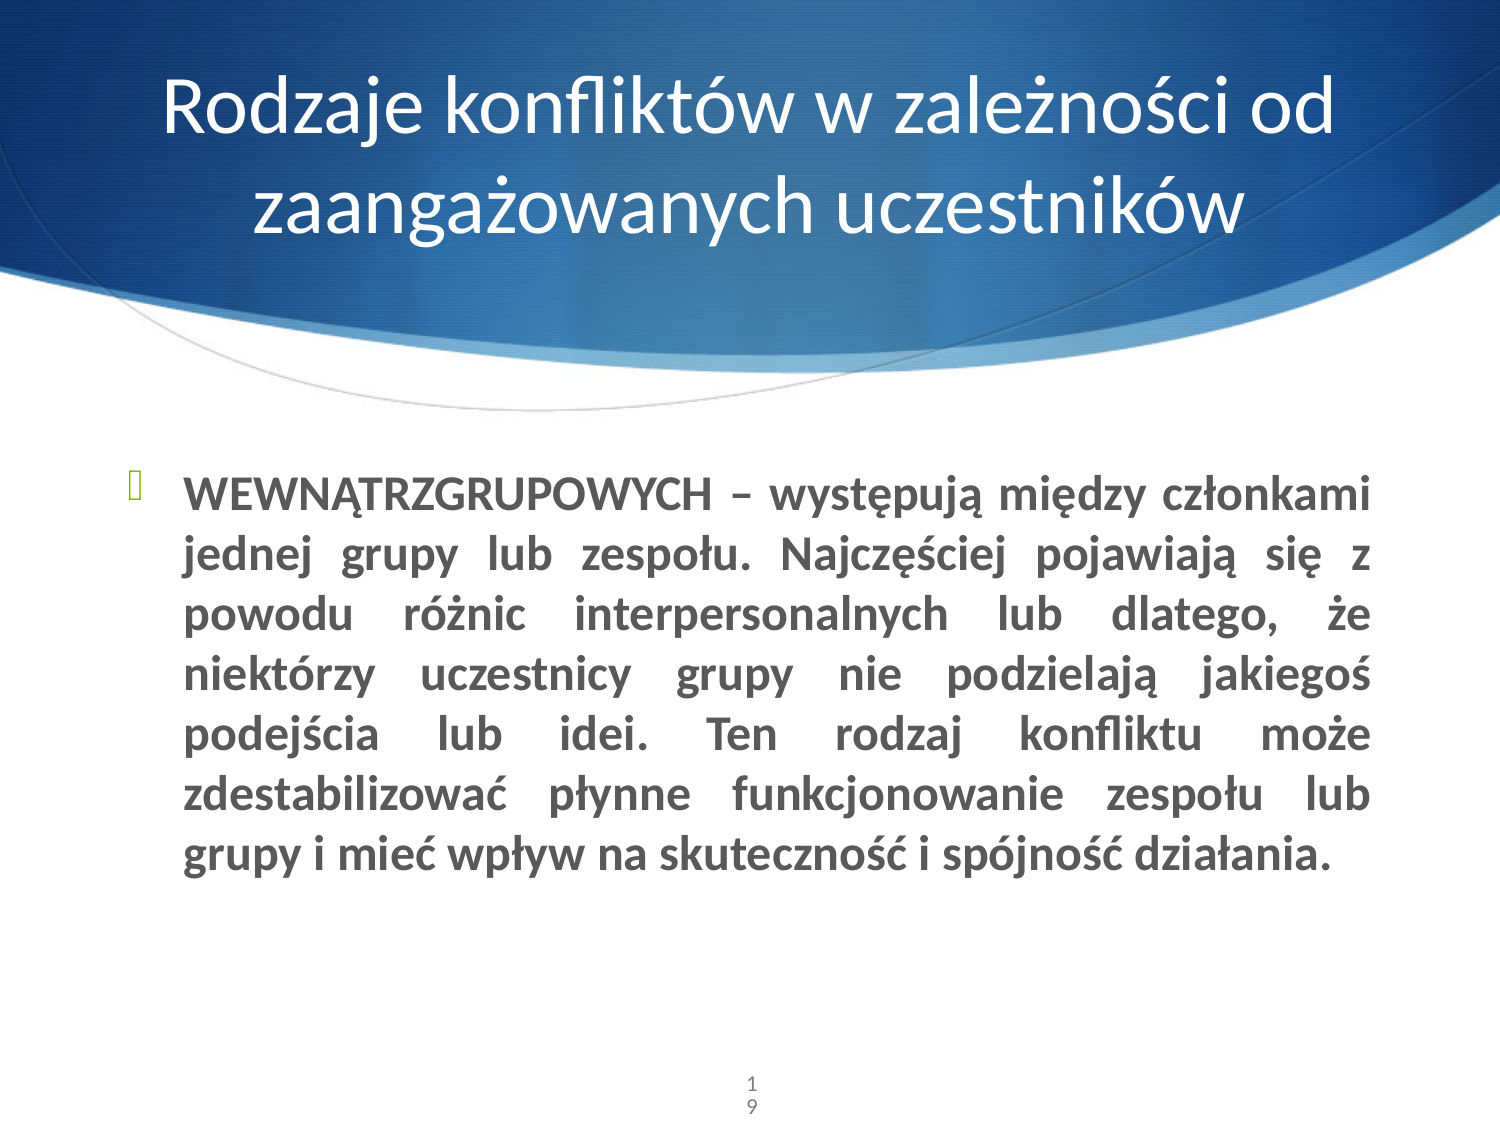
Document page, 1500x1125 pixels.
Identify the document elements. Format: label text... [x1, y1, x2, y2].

slide_number 19 [730, 1062, 769, 1103]
list WEWNĄTRZGRUPOWYCH – występują między członkami jednej grupy lub zespołu. Najczęściej pojawiają się z powodu różnic interpersonalnych lub dlatego, że niektórzy uczestnicy grupy nie podzielają jakiegoś podejścia lub idei. Ten rodzaj konfliktu może zdestabilizować płynne funkcjonowanie zespołu lub grupy i mieć wpływ na skuteczność i spójność działania. [121, 454, 1379, 991]
picture [0, 0, 1500, 1125]
title Rodzaje konfliktów w zależności od zaangażowanych uczestników [75, 0, 1425, 301]
